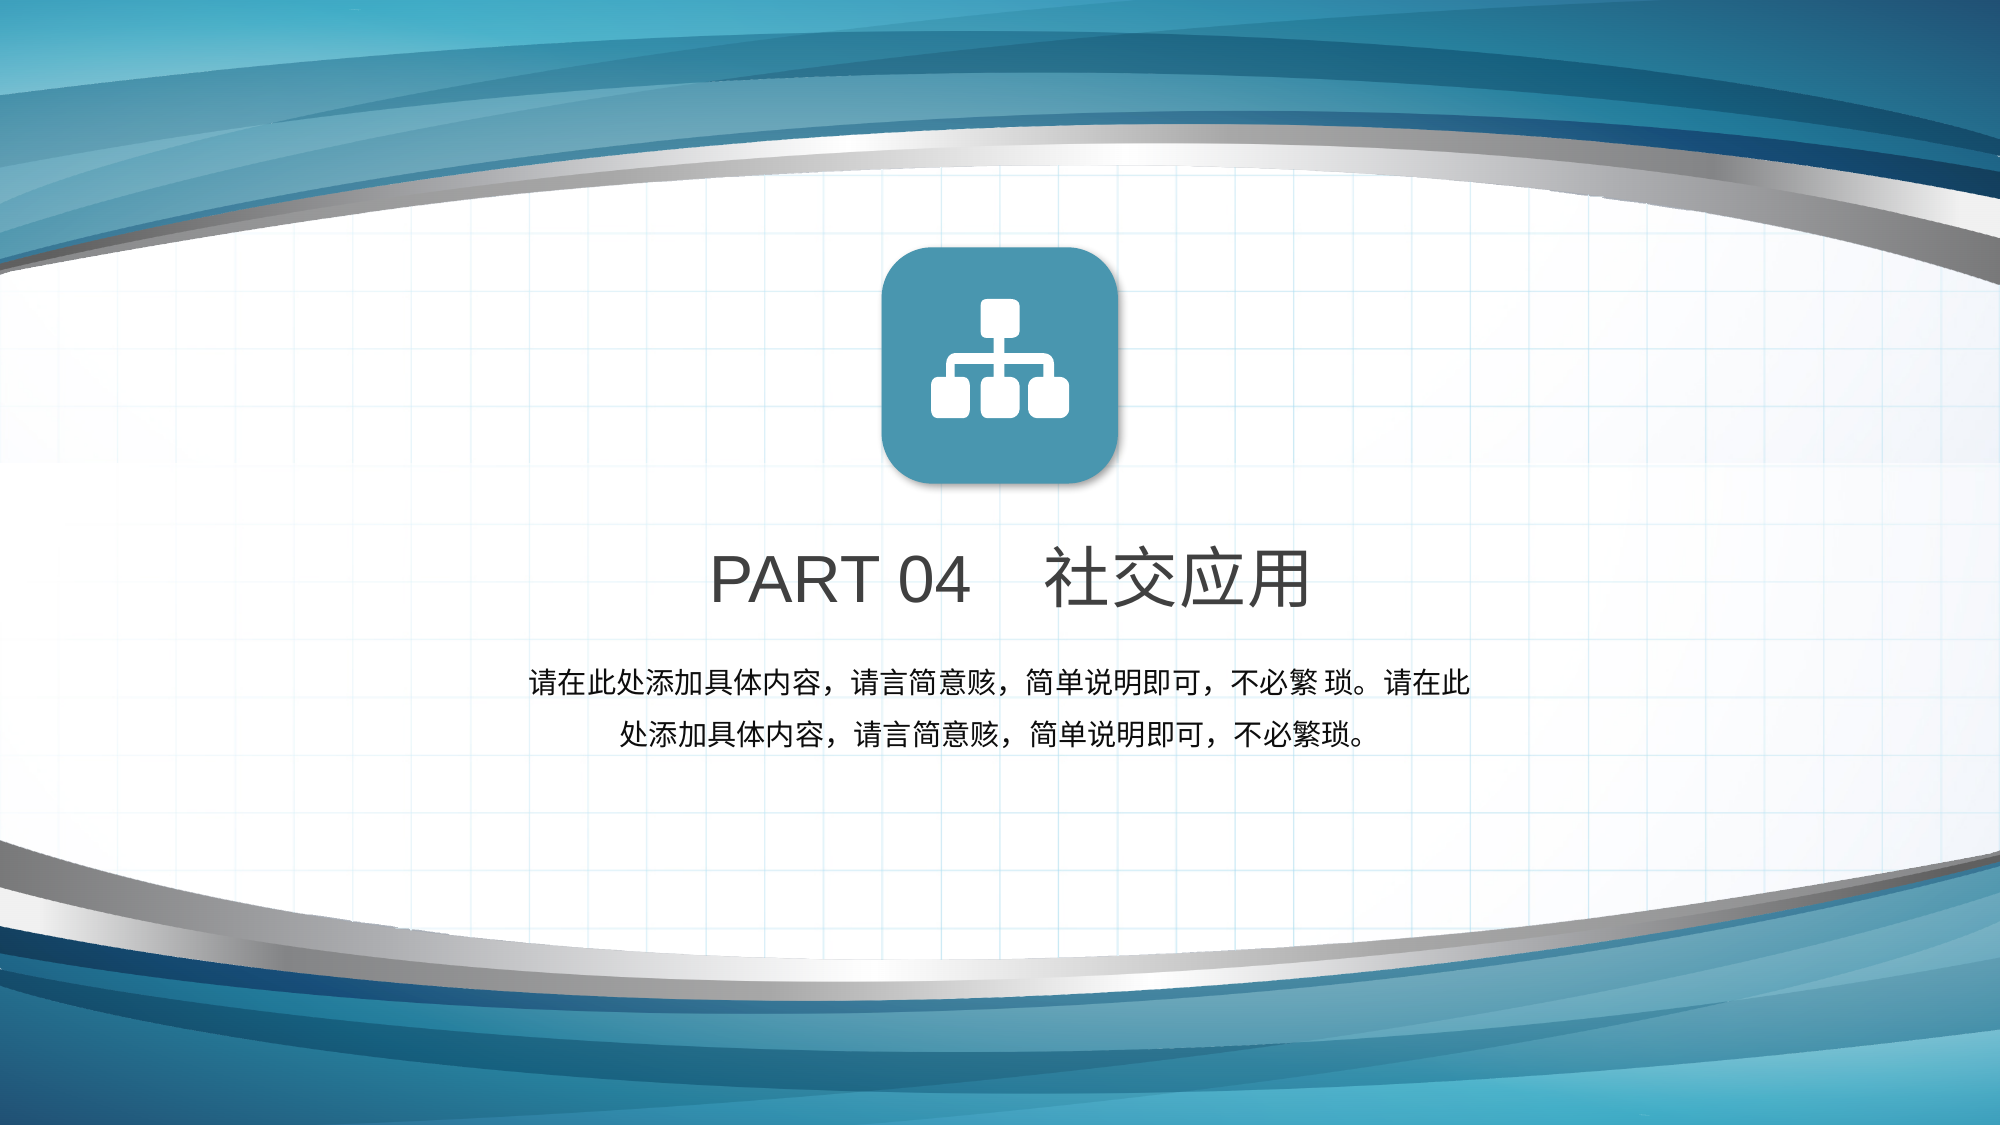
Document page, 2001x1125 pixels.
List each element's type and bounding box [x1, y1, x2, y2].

picture [0, 0, 2000, 285]
text_box [881, 285, 1118, 484]
text_box [0, 285, 2000, 840]
picture [0, 840, 2000, 1125]
